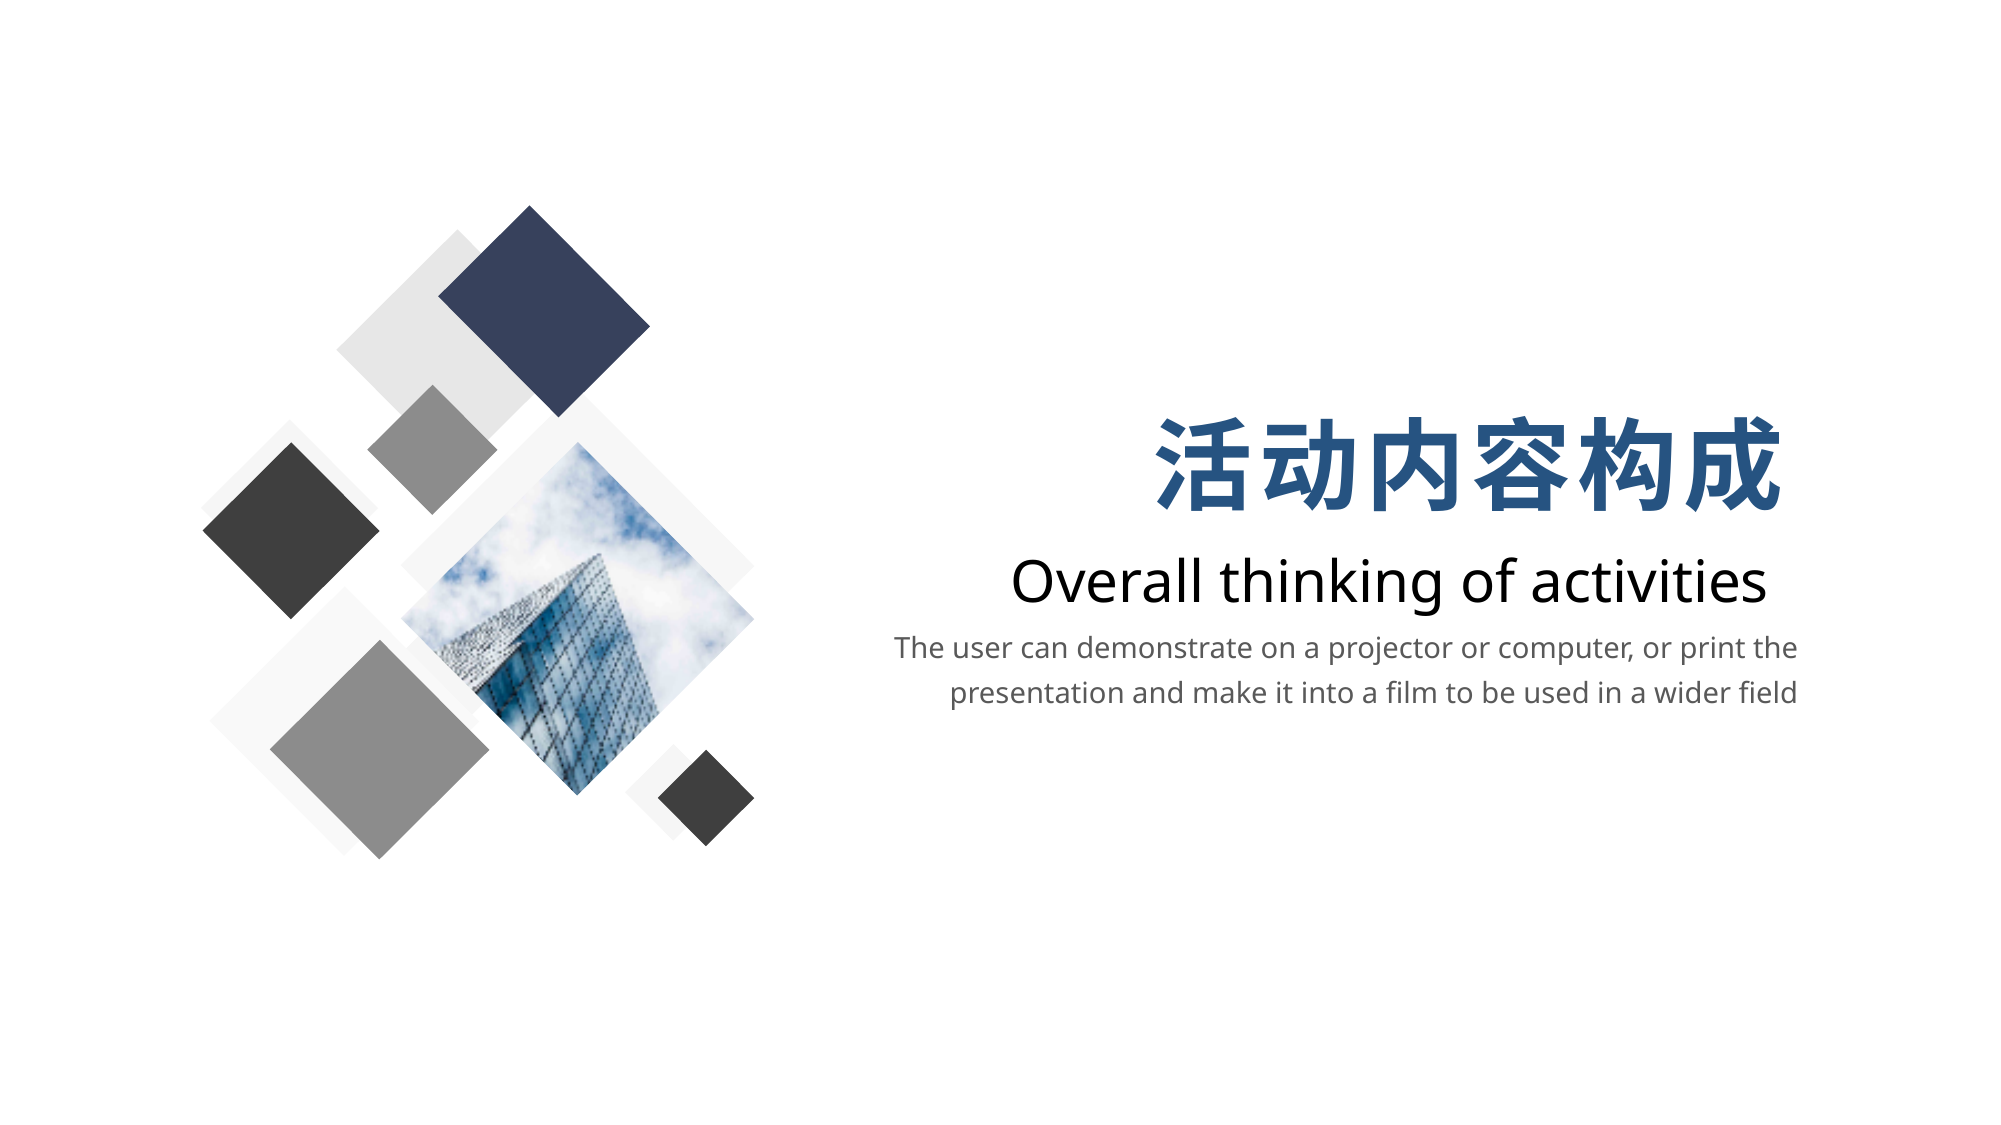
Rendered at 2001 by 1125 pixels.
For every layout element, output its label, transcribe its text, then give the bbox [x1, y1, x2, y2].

picture [567, 786, 587, 796]
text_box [180, 272, 787, 786]
text_box The user can demonstrate on a projector or computer, or print the presentation and make it into a film to be used in a wider field [787, 611, 1814, 717]
text_box 活动内容构成 Overall thinking of activities [995, 359, 1799, 622]
